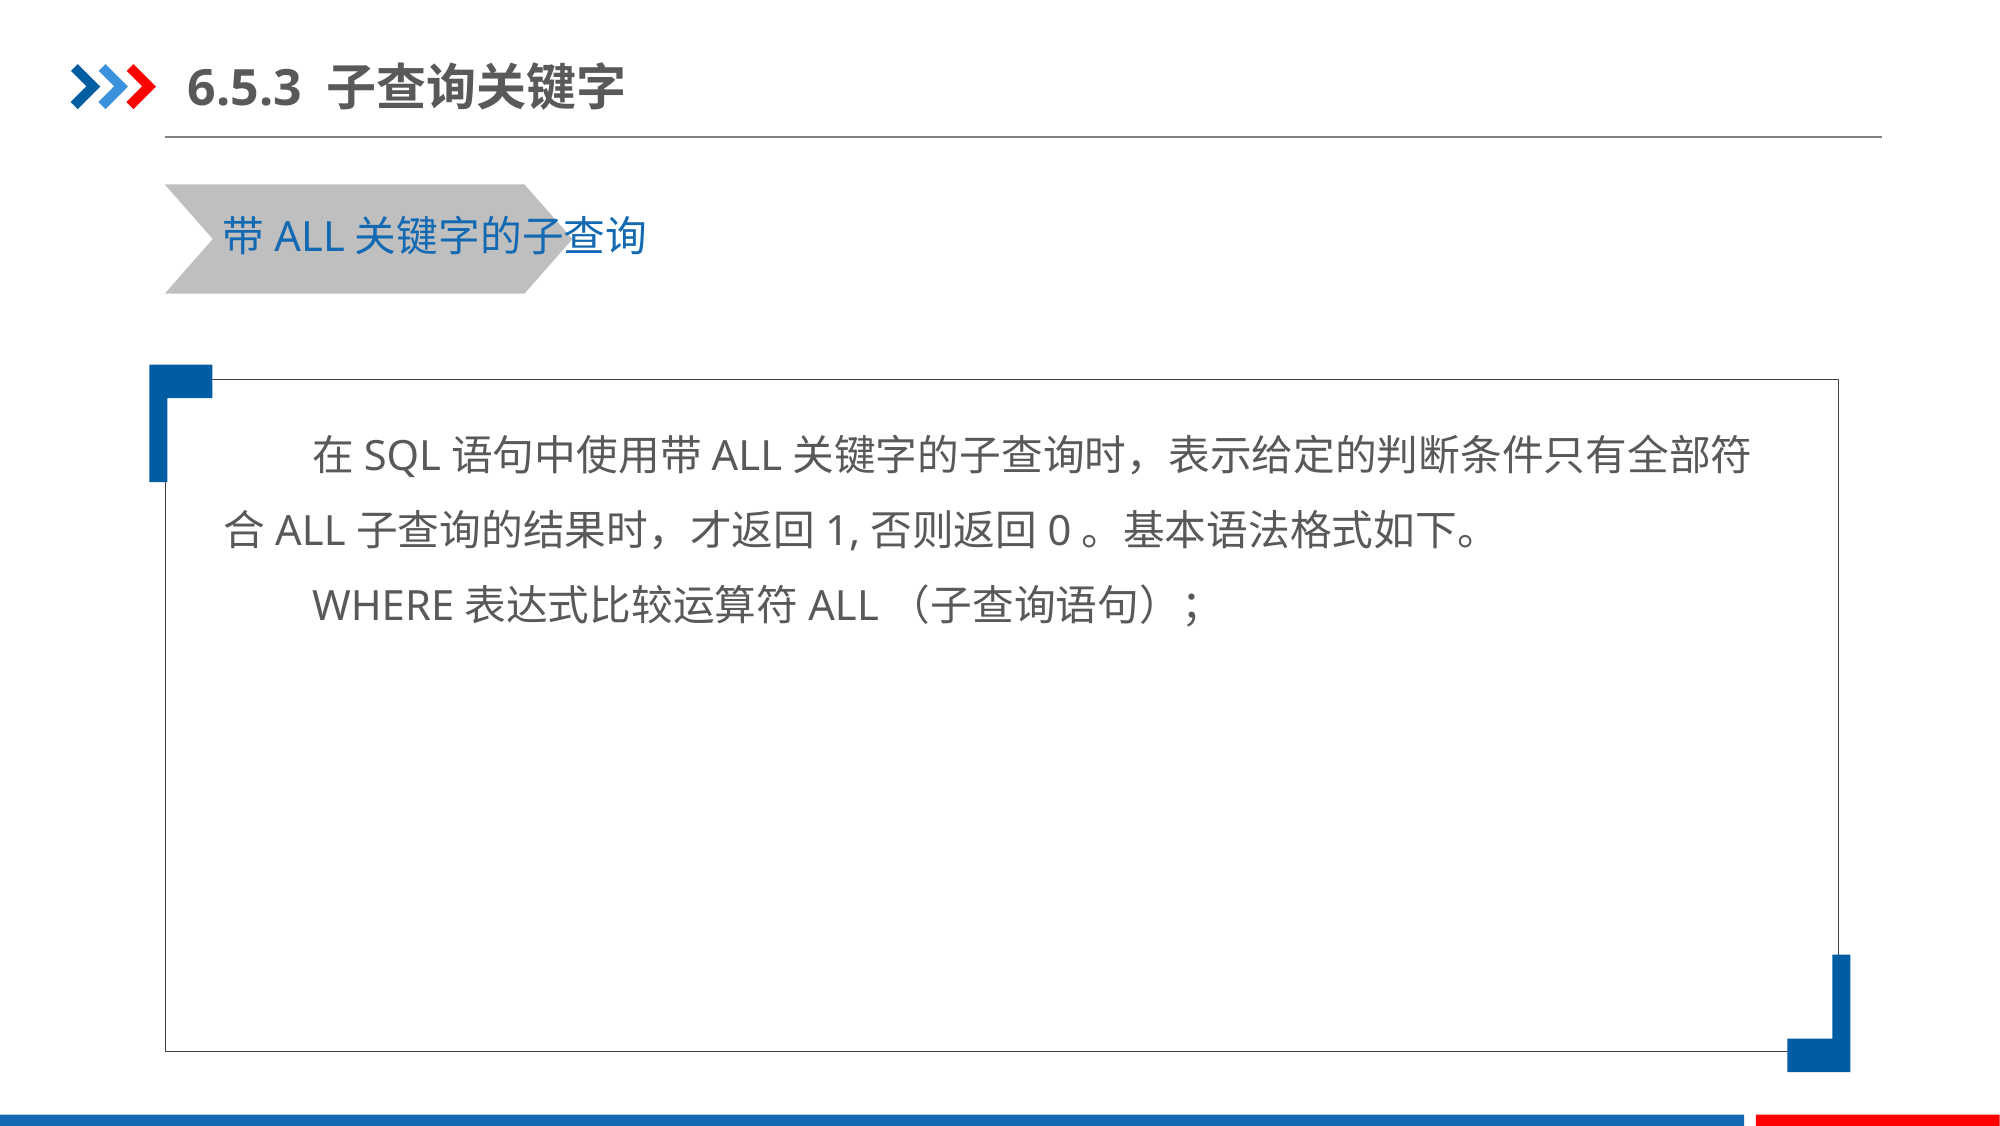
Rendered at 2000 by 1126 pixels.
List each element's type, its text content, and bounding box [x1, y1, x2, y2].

text_box [164, 245, 548, 294]
text_box [164, 184, 540, 233]
text_box [147, 363, 215, 484]
text_box 6.5.3 子查询关键字 [187, 43, 827, 127]
text_box [1785, 953, 1852, 1074]
text_box 带ALL关键字的子查询 [207, 202, 663, 267]
text_box [163, 378, 1841, 1053]
